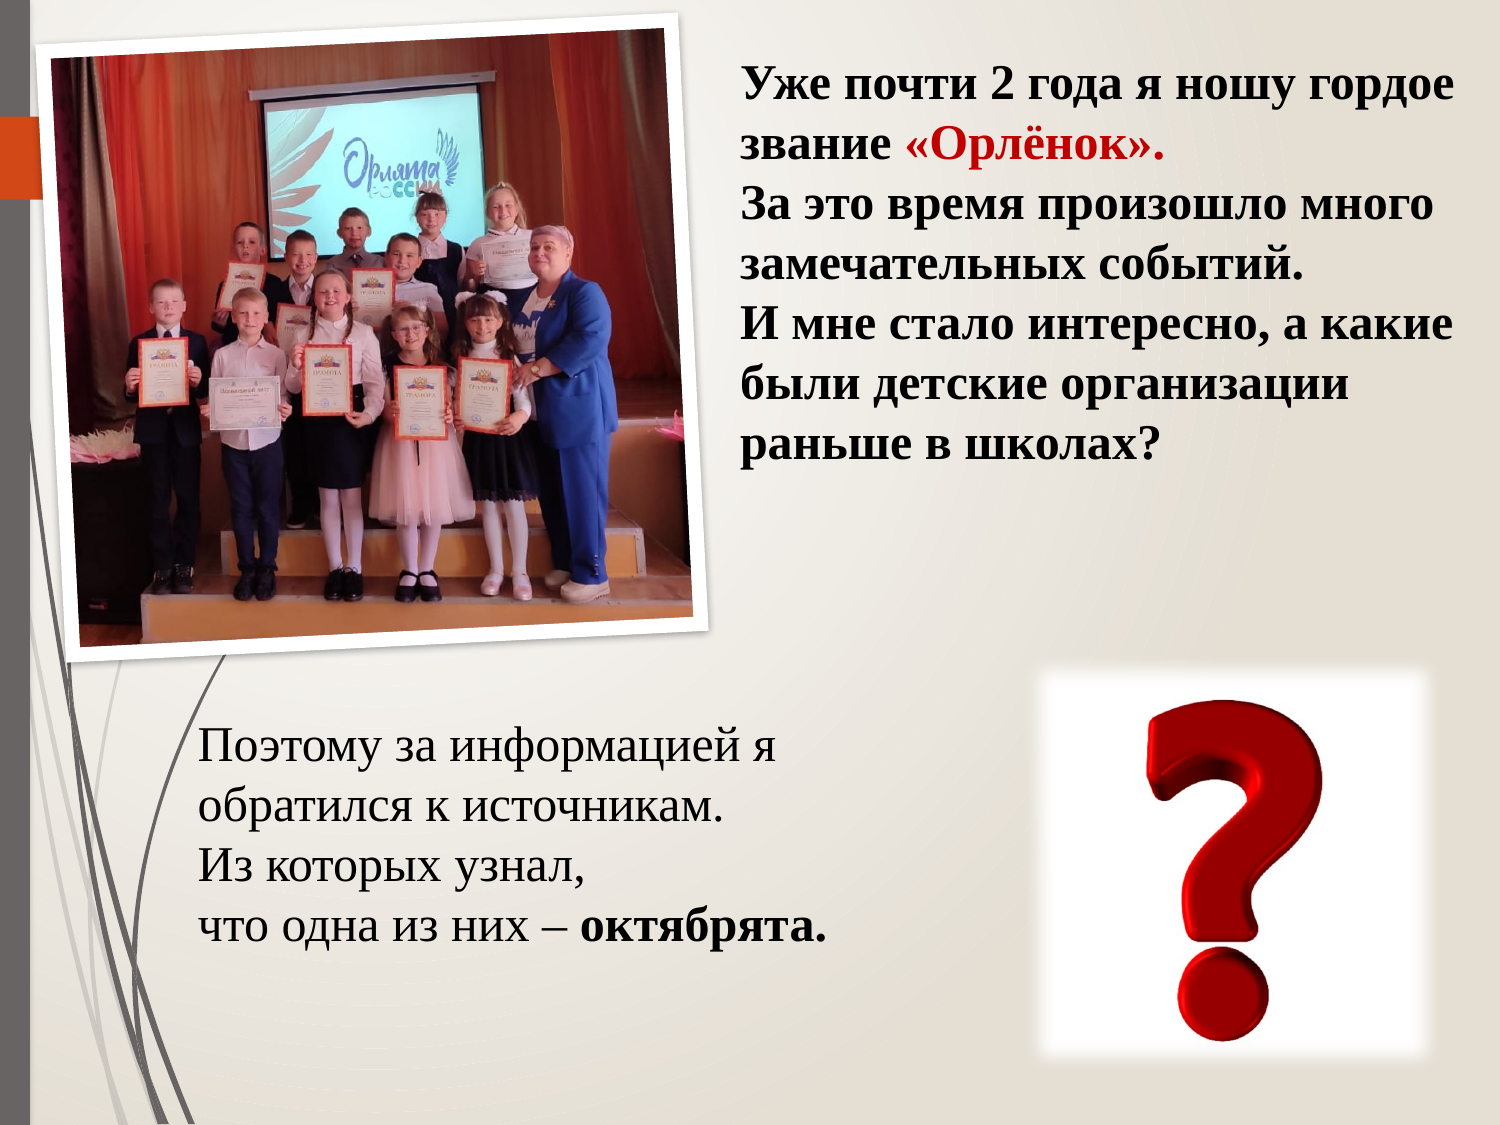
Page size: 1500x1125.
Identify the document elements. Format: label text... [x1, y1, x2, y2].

text_box Поэтому за информацией я обратился к источникам. Из которых узнал, что одна из них – октябрята. [183, 704, 963, 1019]
picture [1021, 651, 1445, 1075]
text_box Уже почти 2 года я ношу гордое звание «Орлёнок». За это время произошло много замечательных событий. И мне стало интересно, а какие были детские организации раньше в школах? [725, 42, 1483, 598]
picture [51, 28, 693, 647]
